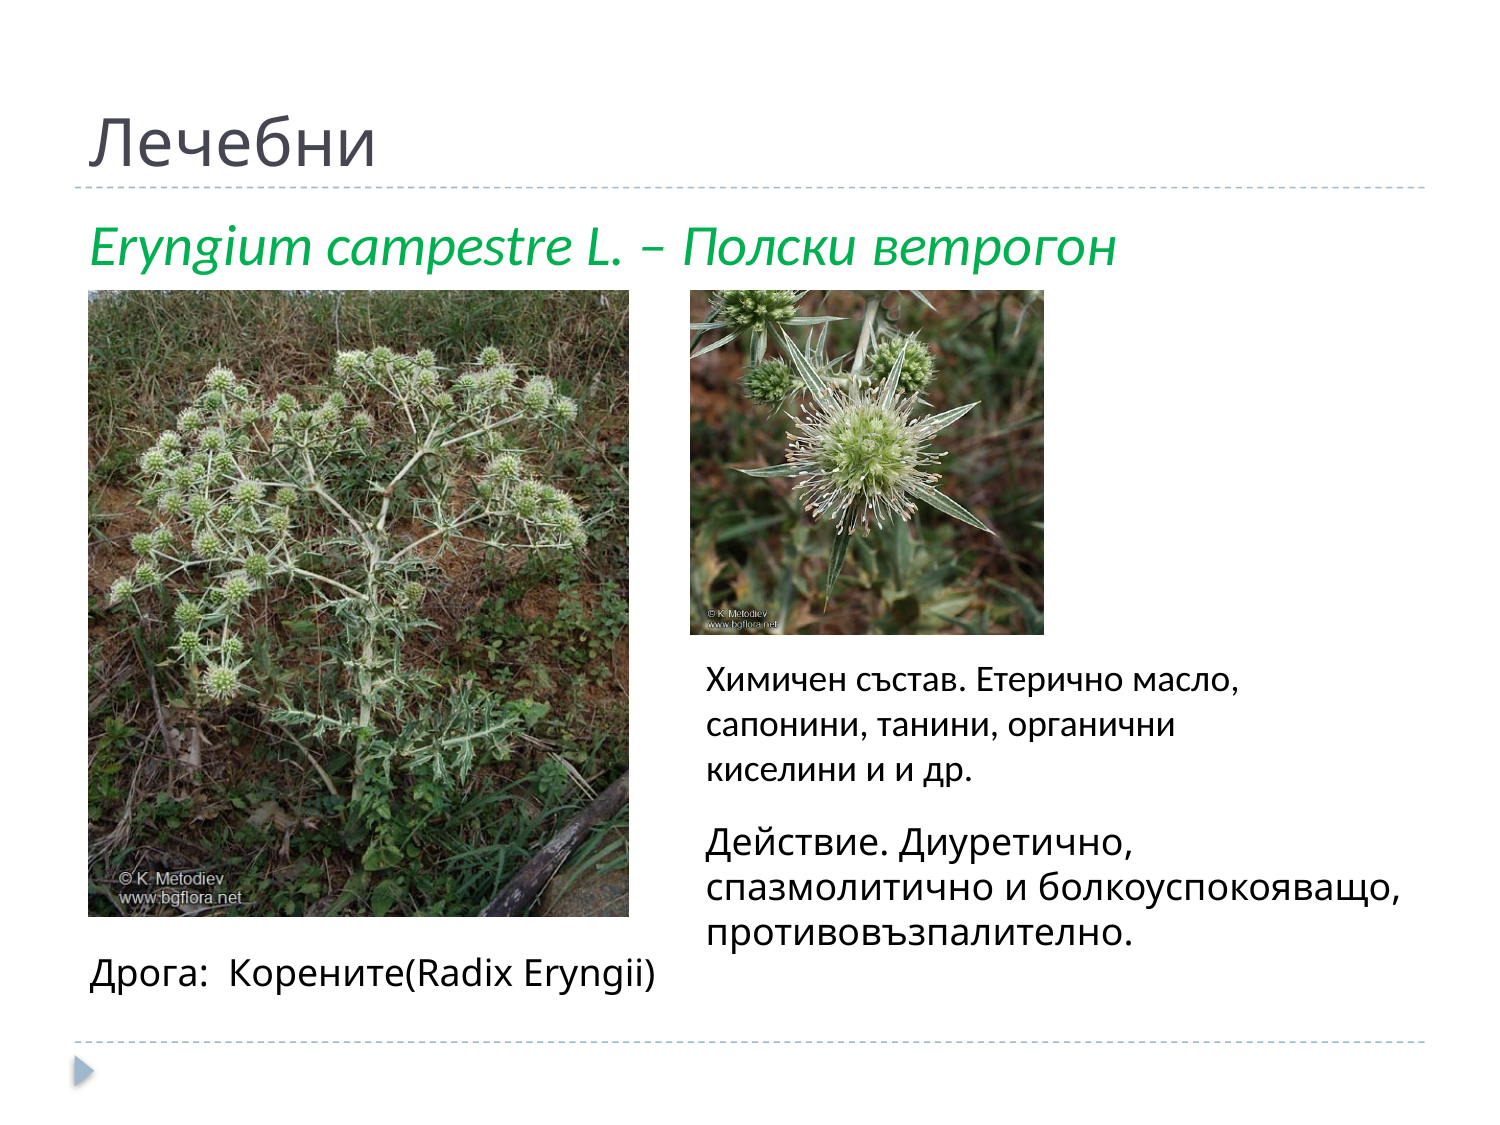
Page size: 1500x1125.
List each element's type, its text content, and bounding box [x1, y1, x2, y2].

text_box Действие. Диуретично, спазмолитично и болкоуспокояващо, противовъзпалително. [690, 810, 1441, 1006]
picture [690, 290, 1044, 635]
title Лечебни [75, 24, 1425, 188]
picture [88, 290, 630, 918]
text_box Химичен състав. Етерично масло, сапонини, танини, органични киселини и и др. [690, 645, 1294, 796]
list Eryngium campestre L. – Полски ветрогон Дрога: Корените(Radix Eryngii) [75, 200, 1425, 1010]
